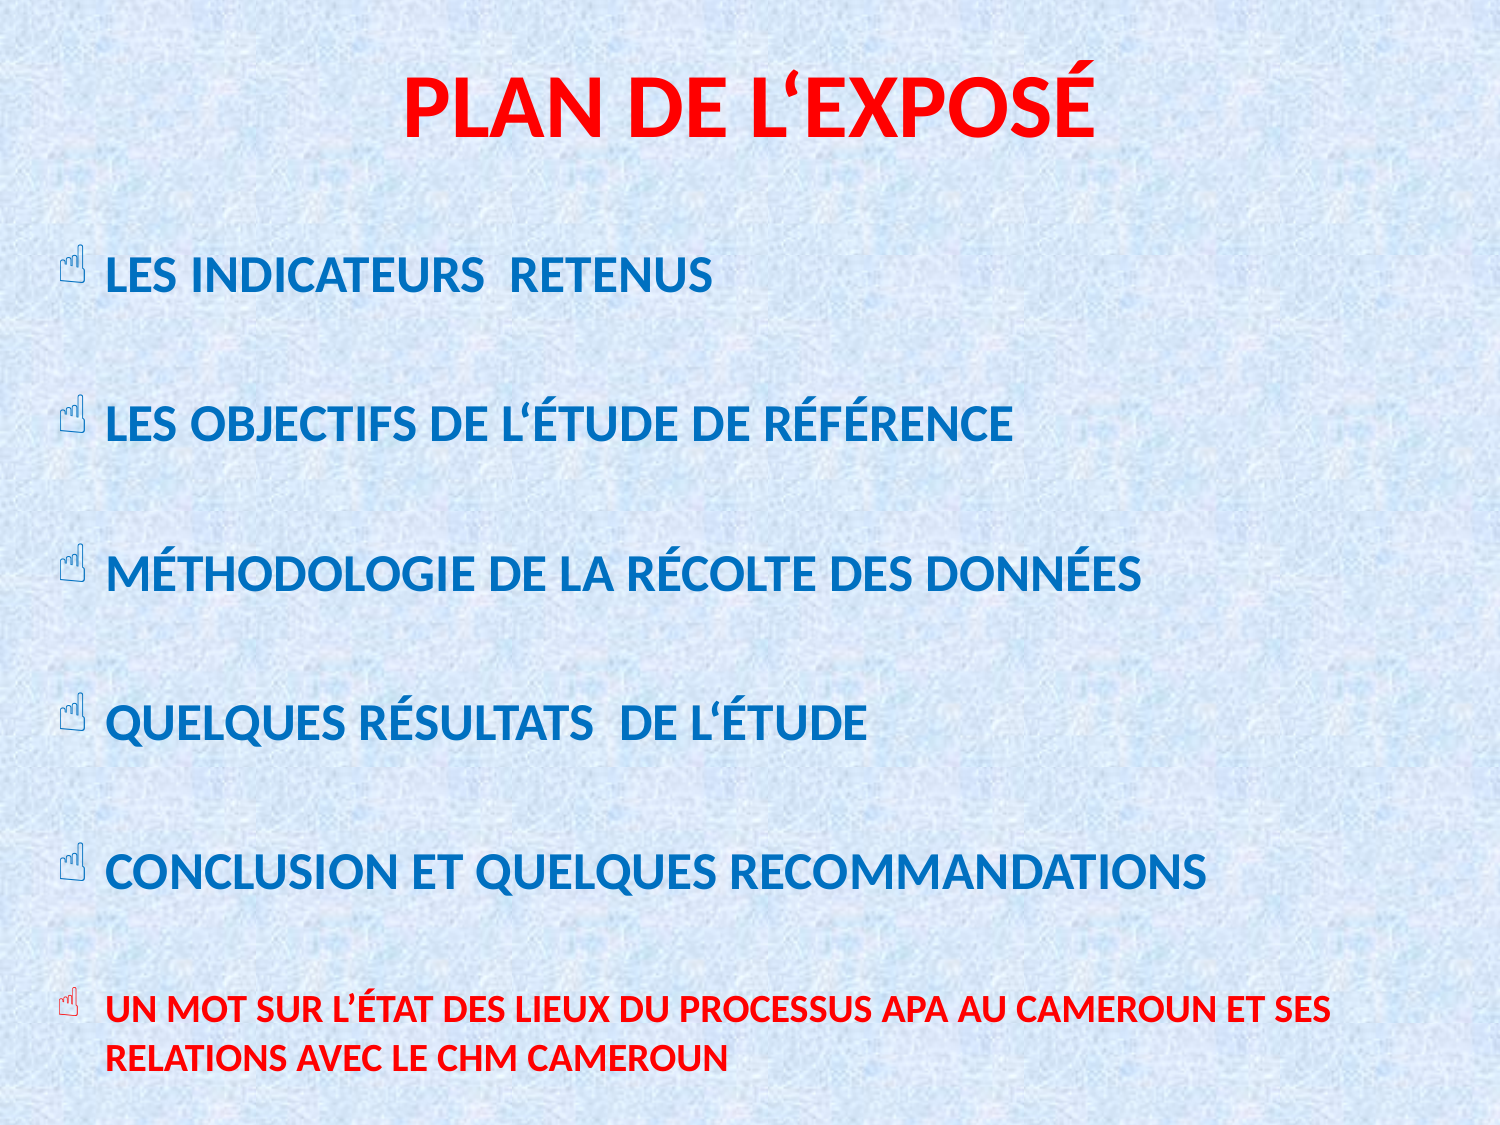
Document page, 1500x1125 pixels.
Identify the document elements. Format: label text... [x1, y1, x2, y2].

list LES INDICATEURS RETENUS LES OBJECTIFS DE L‘ÉTUDE DE RÉFÉRENCE MÉTHODOLOGIE DE LA RÉCOLTE DES DONNÉES QUELQUES RÉSULTATS DE L‘ÉTUDE CONCLUSION ET QUELQUES RECOMMANDATIONS UN MOT SUR L’ÉTAT DES LIEUX DU PROCESSUS APA AU CAMEROUN ET SES RELATIONS AVEC LE CHM CAMEROUN [41, 231, 1459, 1094]
picture [0, 0, 1500, 1125]
title PLAN DE L‘EXPOSÉ [29, 30, 1471, 171]
